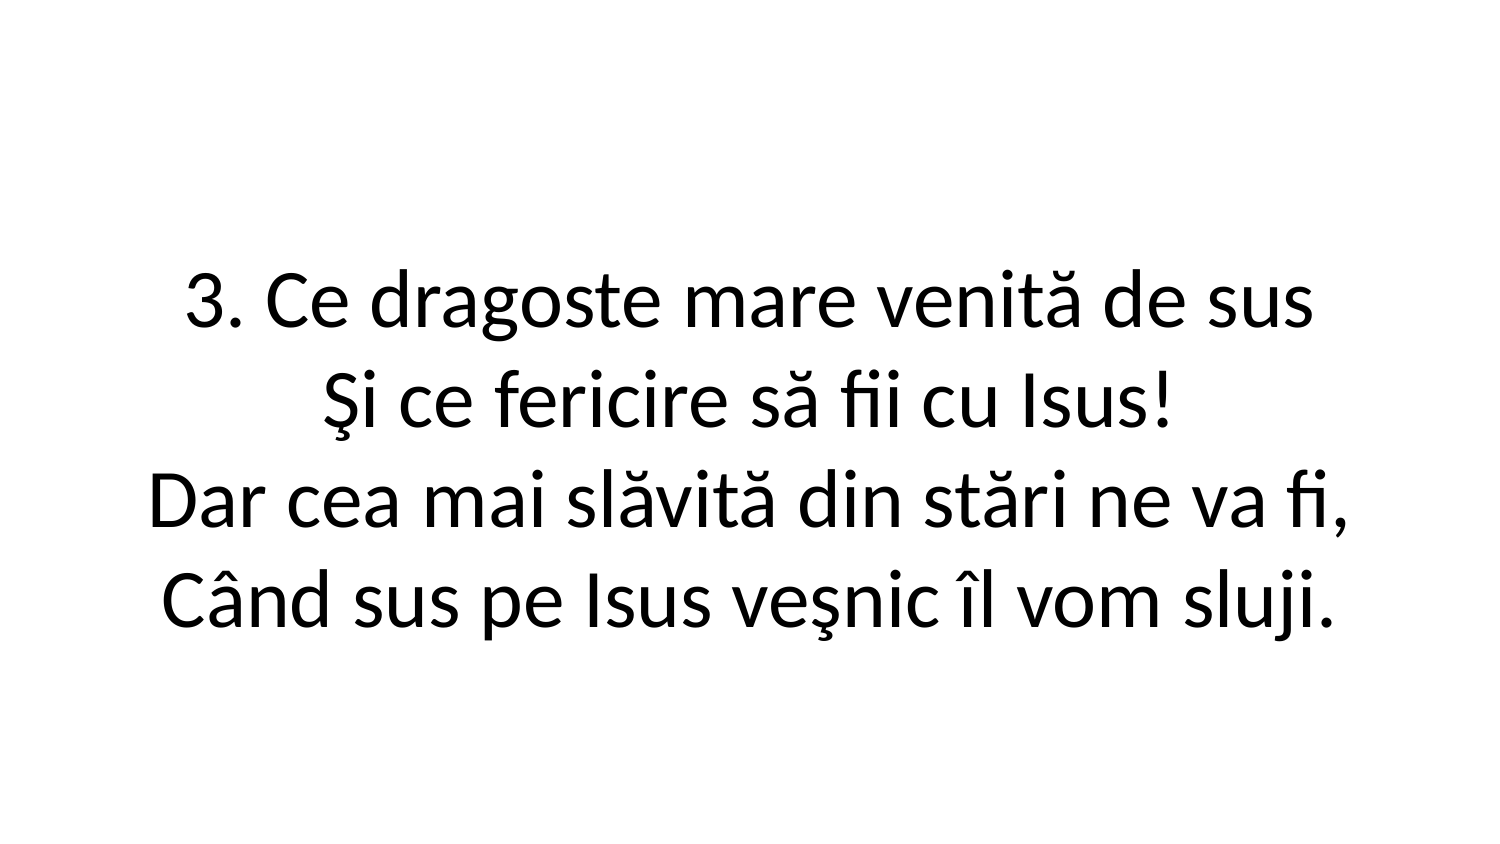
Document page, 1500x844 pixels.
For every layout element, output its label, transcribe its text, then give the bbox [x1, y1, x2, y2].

text_box 3. Ce dragoste mare venită de sus Şi ce fericire să fii cu Isus! Dar cea mai slăvită din stări ne va fi, Când sus pe Isus veşnic îl vom sluji. [132, 192, 1368, 652]
